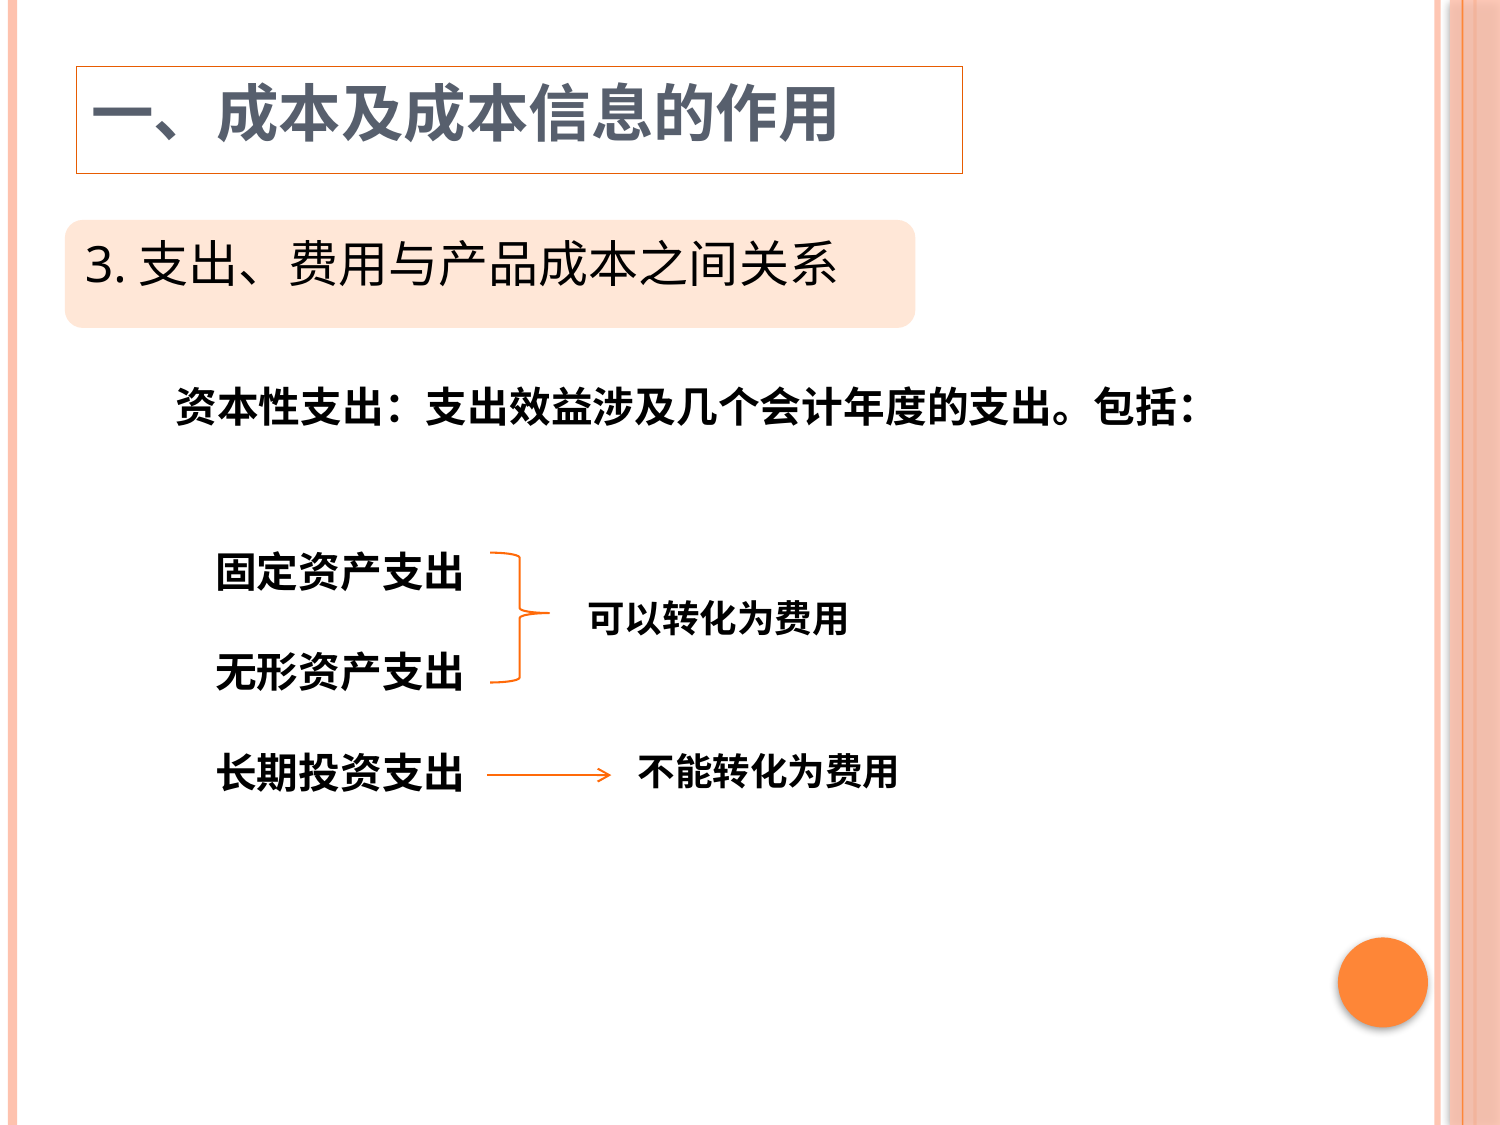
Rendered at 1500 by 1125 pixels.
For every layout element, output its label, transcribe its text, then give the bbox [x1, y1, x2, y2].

text_box [490, 551, 551, 684]
text_box 可以转化为费用 [572, 587, 916, 648]
text_box 一、成本及成本信息的作用 [76, 66, 963, 174]
text_box 不能转化为费用 [623, 740, 990, 801]
text_box 资本性支出：支出效益涉及几个会计年度的支出。包括： [160, 373, 1258, 439]
text_box 3.支出、费用与产品成本之间关系 [64, 219, 916, 328]
text_box 固定资产支出 无形资产支出 长期投资支出 [200, 538, 532, 804]
